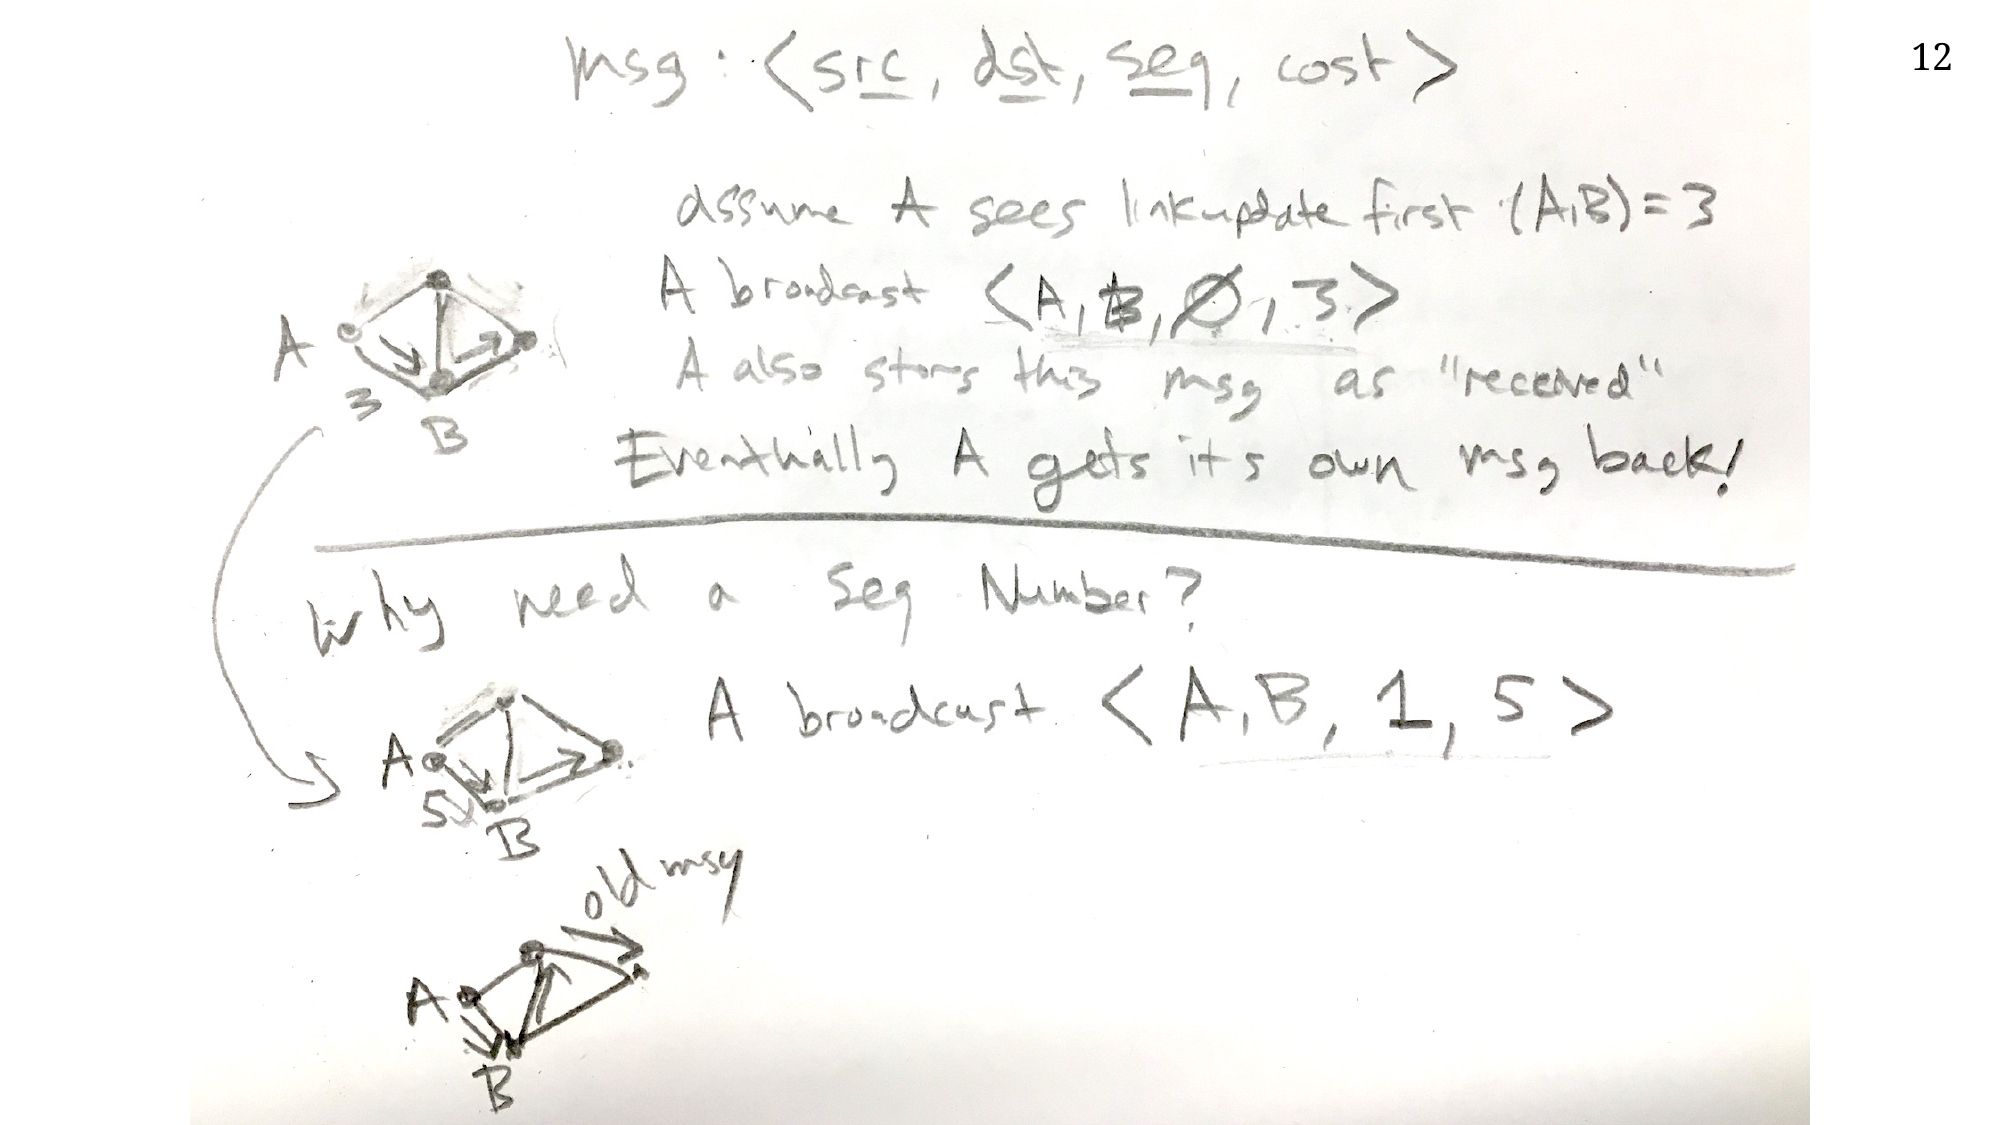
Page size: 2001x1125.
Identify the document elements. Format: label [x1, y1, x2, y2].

picture [190, 0, 1810, 1125]
